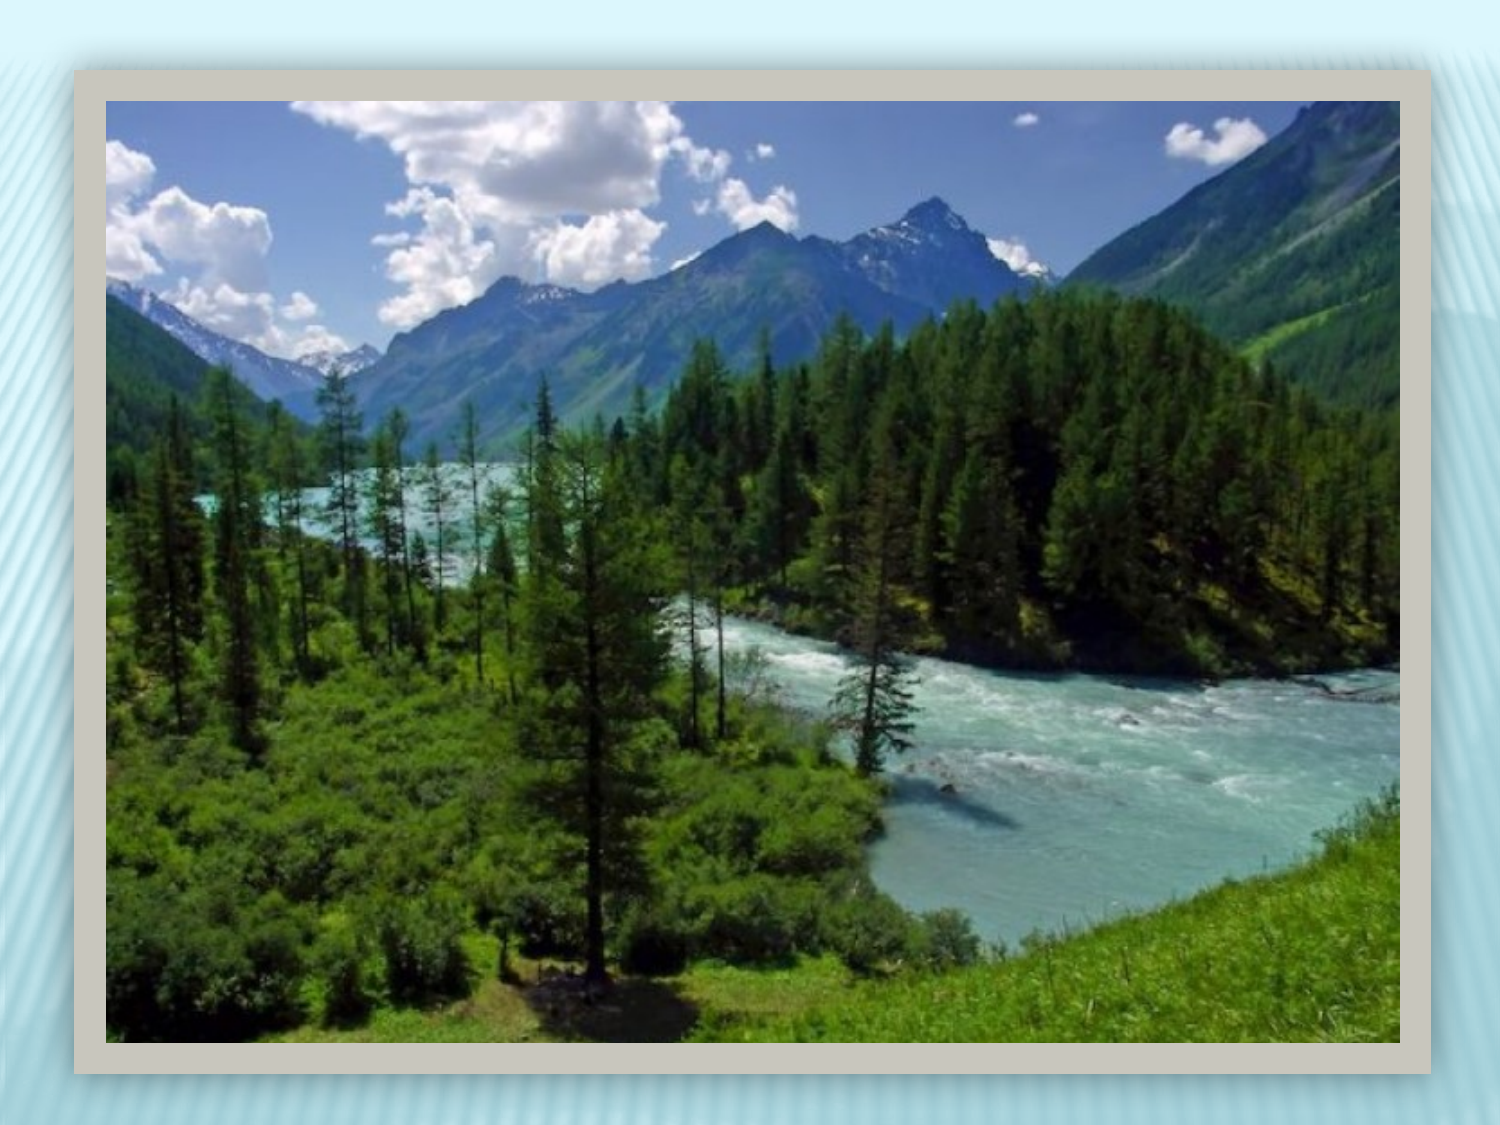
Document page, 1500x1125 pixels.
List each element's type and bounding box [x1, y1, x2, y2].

picture [105, 100, 1401, 1043]
